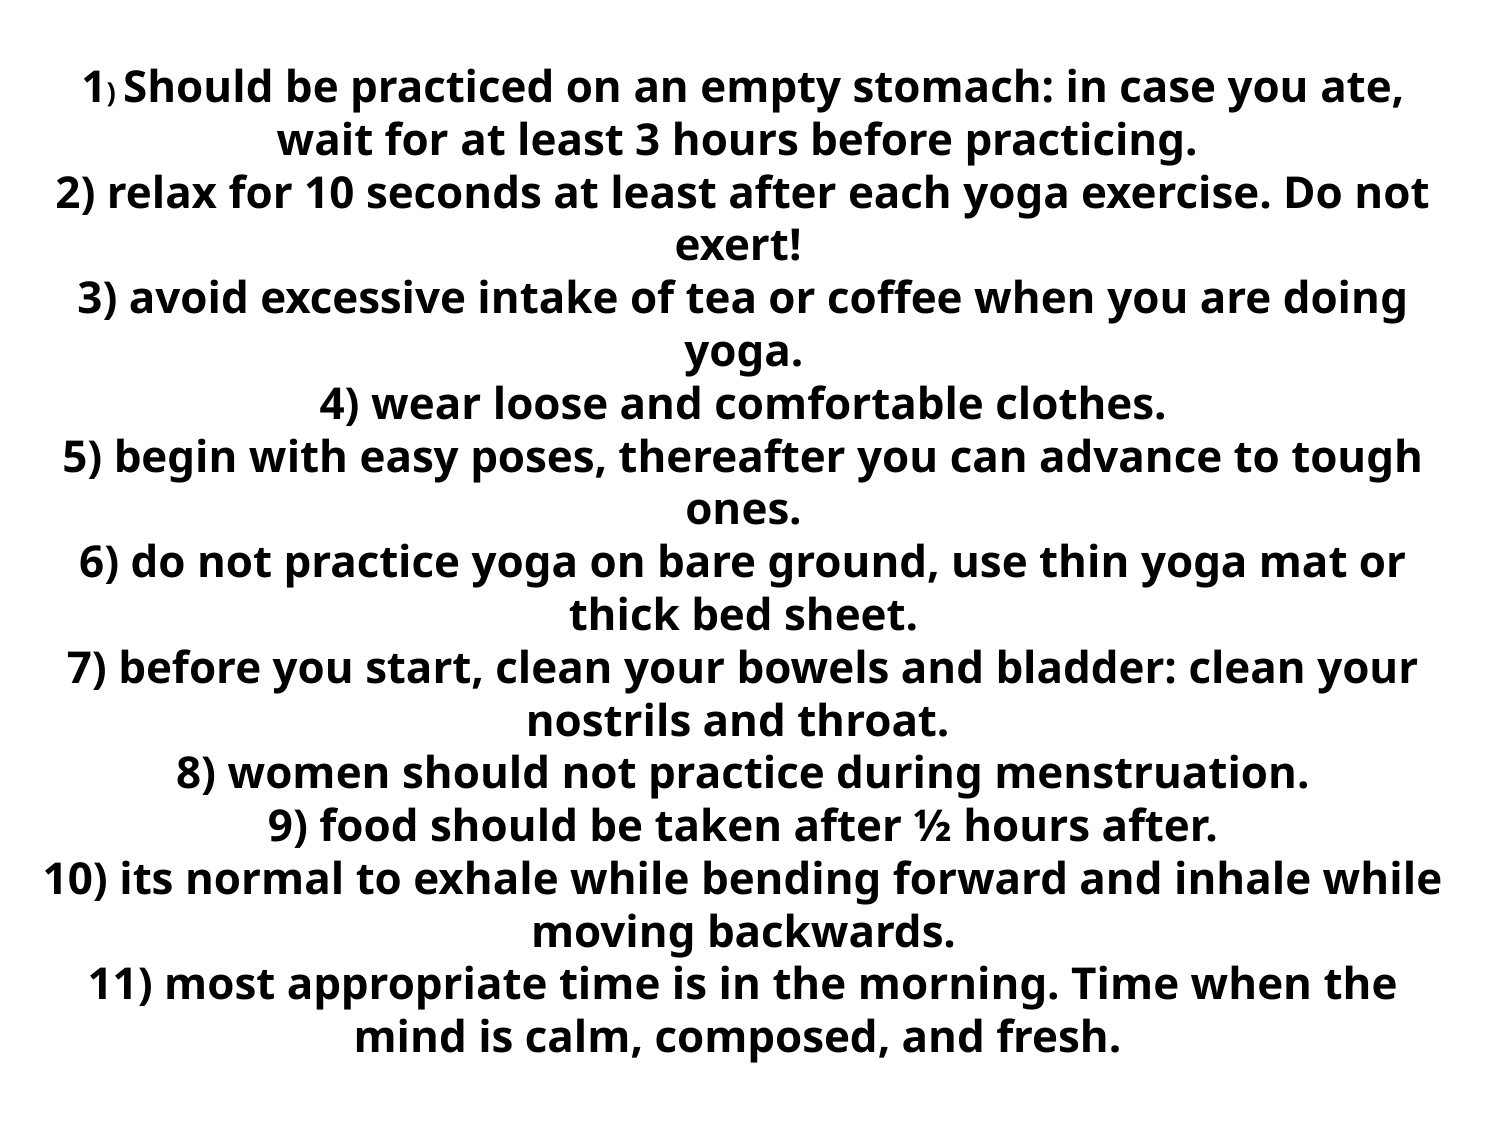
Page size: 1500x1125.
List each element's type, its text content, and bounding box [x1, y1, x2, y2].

title 1) Should be practiced on an empty stomach: in case you ate, wait for at least 3 hours before practicing. 2) relax for 10 seconds at least after each yoga exercise. Do not exert! 3) avoid excessive intake of tea or coffee when you are doing yoga. 4) wear loose and comfortable clothes. 5) begin with easy poses, thereafter you can advance to tough ones. 6) do not practice yoga on bare ground, use thin yoga mat or thick bed sheet. 7) before you start, clean your bowels and bladder: clean your nostrils and throat. 8) women should not practice during menstruation. 9) food should be taken after ½ hours after. 10) its normal to exhale while bending forward and inhale while moving backwards. 11) most appropriate time is in the morning. Time when the mind is calm, composed, and fresh. [12, 45, 1475, 1075]
